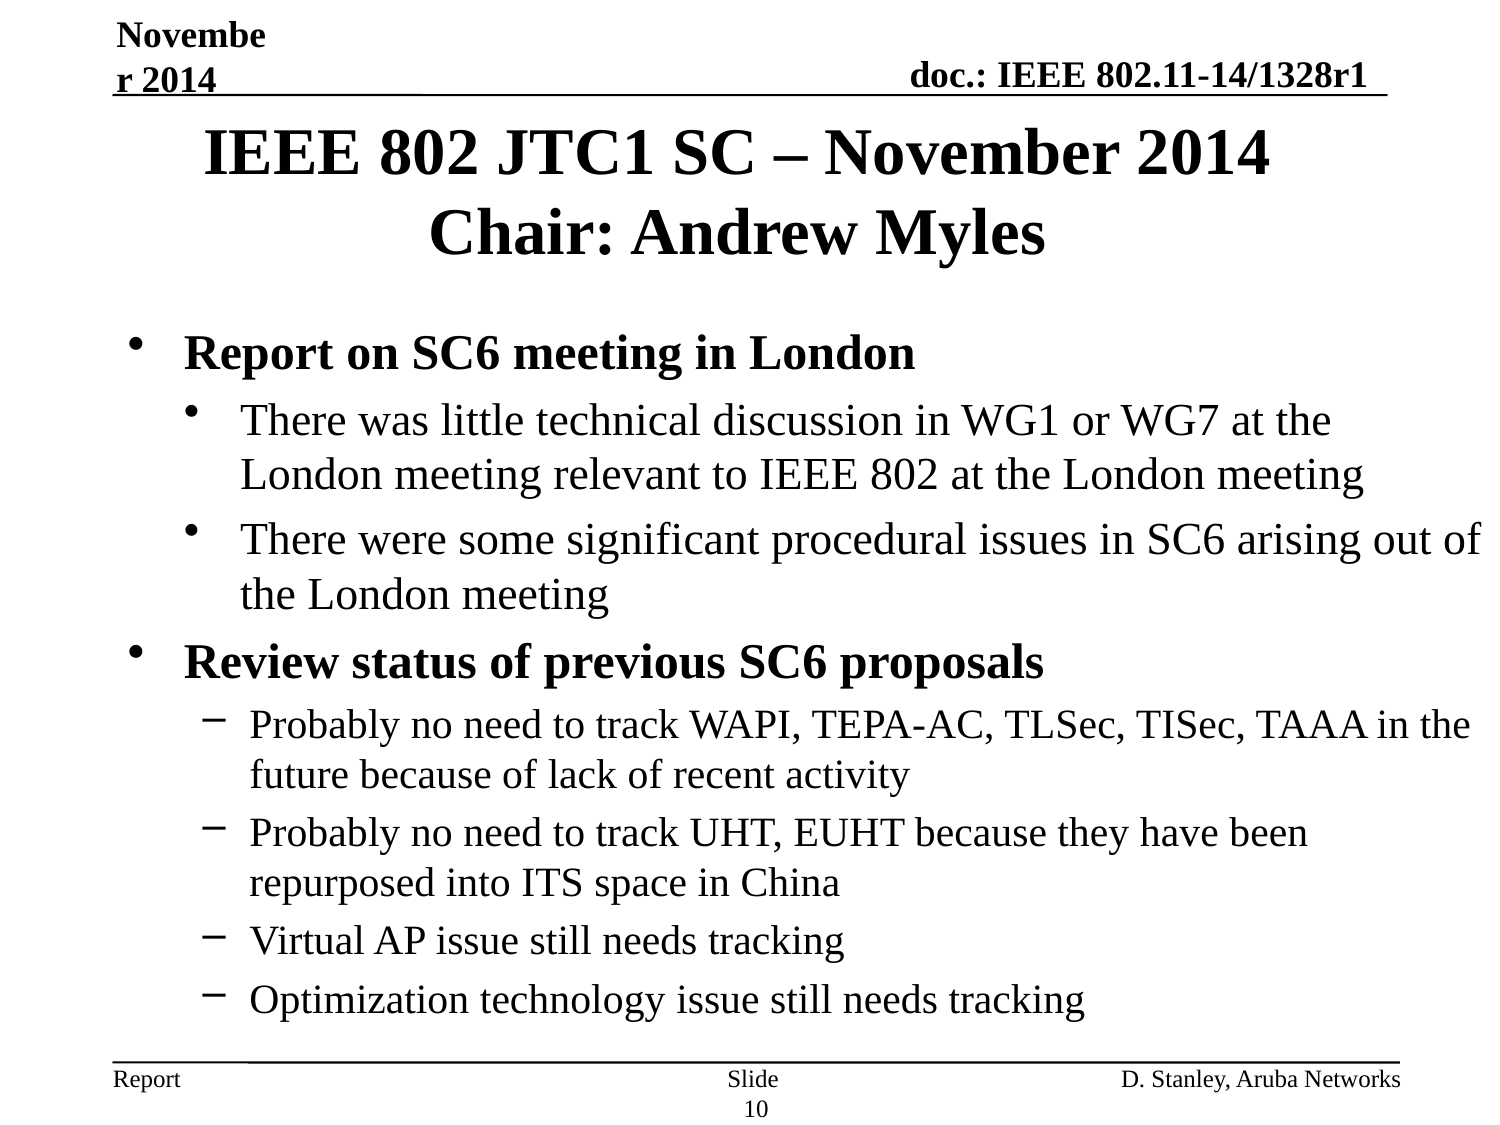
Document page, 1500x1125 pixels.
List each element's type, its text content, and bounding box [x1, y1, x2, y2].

list Report on SC6 meeting in London There was little technical discussion in WG1 or WG7 at the London meeting relevant to IEEE 802 at the London meeting There were some significant procedural issues in SC6 arising out of the London meeting Review status of previous SC6 proposals Probably no need to track WAPI, TEPA-AC, TLSec, TISec, TAAA in the future because of lack of recent activity Probably no need to track UHT, EUHT because they have been repurposed into ITS space in China Virtual AP issue still needs tracking Optimization technology issue still needs tracking [112, 312, 1500, 988]
slide_number Slide 10 [720, 1062, 792, 1093]
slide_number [116, 54, 275, 99]
title IEEE 802 JTC1 SC – November 2014 Chair: Andrew Myles [99, 99, 1375, 275]
footer D. Stanley, Aruba Networks [1034, 1062, 1402, 1093]
